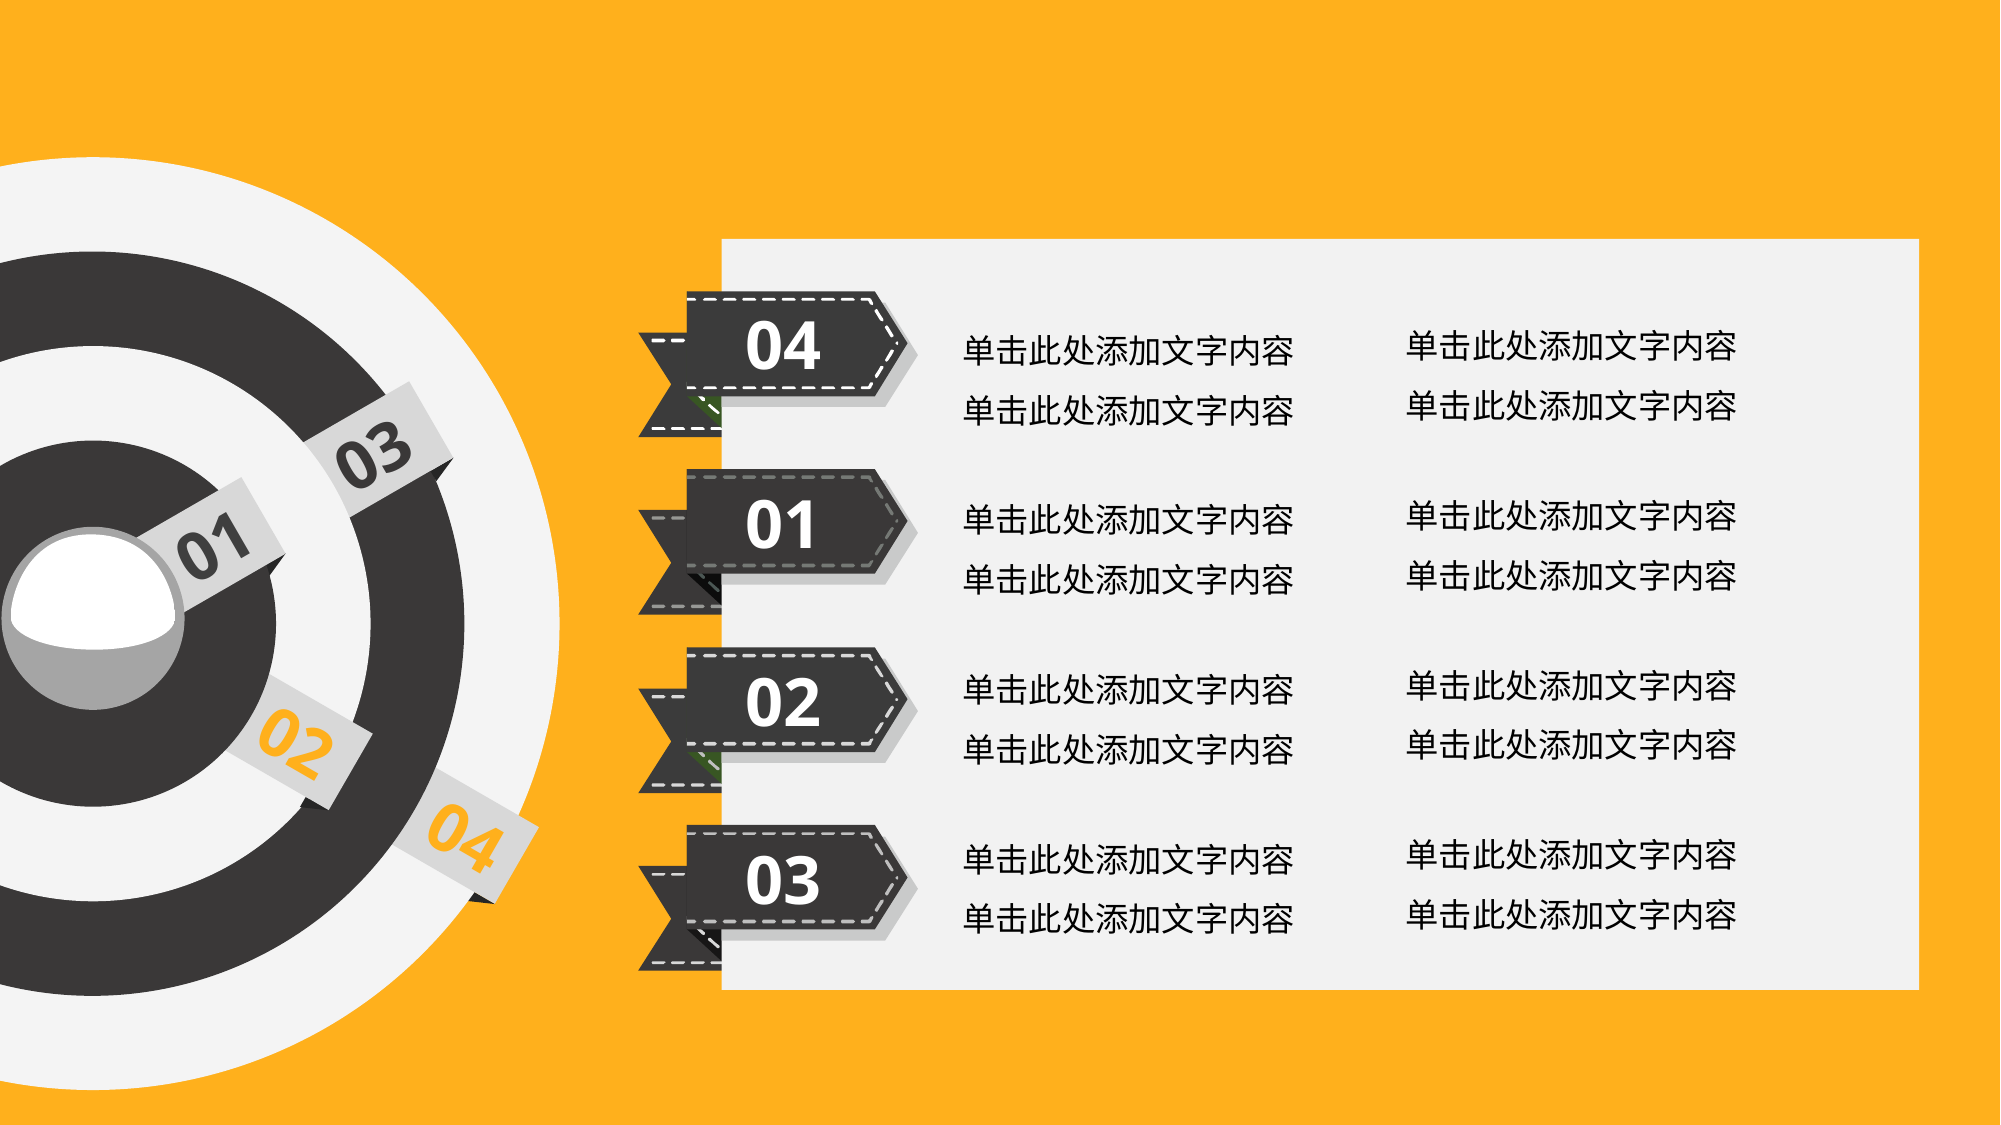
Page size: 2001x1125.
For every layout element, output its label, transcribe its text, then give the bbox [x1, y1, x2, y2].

text_box [0, 251, 386, 441]
text_box [651, 783, 666, 787]
text_box [0, 440, 215, 526]
text_box [885, 349, 894, 362]
text_box [651, 604, 666, 609]
text_box [0, 157, 560, 811]
text_box [690, 604, 705, 609]
text_box [710, 961, 721, 965]
text_box [860, 475, 874, 483]
text_box [841, 741, 856, 746]
text_box [722, 653, 730, 658]
text_box 单击此处添加文字内容 单击此处添加文字内容 [1390, 467, 1817, 603]
text_box 01 [730, 474, 837, 569]
text_box [841, 919, 856, 924]
text_box [469, 895, 489, 904]
text_box [702, 563, 717, 568]
text_box [0, 568, 277, 807]
text_box 单击此处添加文字内容 单击此处添加文字内容 [947, 811, 1373, 946]
text_box [874, 365, 884, 379]
text_box [721, 479, 918, 585]
text_box [651, 961, 666, 965]
text_box [686, 563, 697, 568]
text_box [671, 961, 686, 965]
text_box [702, 386, 717, 390]
text_box [651, 695, 666, 699]
text_box [721, 836, 918, 941]
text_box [230, 693, 360, 815]
text_box [671, 783, 686, 787]
text_box [722, 563, 730, 568]
text_box [0, 346, 371, 694]
text_box [690, 783, 705, 787]
text_box [885, 705, 894, 718]
text_box [707, 759, 720, 771]
text_box 01 [151, 476, 283, 612]
text_box [874, 722, 884, 734]
text_box [874, 543, 884, 556]
text_box [638, 688, 721, 794]
text_box [638, 865, 721, 971]
text_box [874, 308, 884, 322]
text_box 02 [730, 652, 837, 747]
text_box [0, 846, 473, 1091]
text_box [841, 563, 856, 568]
text_box [687, 574, 721, 605]
text_box [885, 527, 894, 540]
text_box [671, 604, 686, 609]
text_box [841, 386, 856, 390]
text_box [884, 503, 894, 516]
text_box [392, 767, 442, 848]
text_box [702, 297, 717, 301]
text_box 单击此处添加文字内容 单击此处添加文字内容 [1390, 637, 1817, 772]
text_box [885, 882, 894, 896]
text_box [268, 561, 281, 576]
text_box [687, 397, 721, 428]
text_box [702, 741, 717, 746]
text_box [1, 526, 185, 711]
text_box [237, 477, 286, 556]
text_box [0, 0, 2000, 1125]
text_box [686, 741, 697, 746]
text_box [697, 574, 705, 579]
text_box [638, 332, 721, 438]
text_box [722, 741, 730, 746]
text_box [840, 297, 855, 301]
text_box [686, 919, 697, 924]
text_box [860, 653, 874, 662]
text_box 04 [397, 768, 537, 904]
text_box [702, 475, 717, 479]
text_box [860, 832, 873, 839]
text_box [884, 325, 894, 338]
text_box [721, 658, 918, 763]
text_box [638, 509, 721, 615]
text_box 单击此处添加文字内容 单击此处添加文字内容 [1390, 298, 1817, 433]
text_box [860, 560, 874, 568]
text_box [686, 469, 908, 574]
text_box [686, 653, 697, 658]
text_box [860, 916, 874, 924]
text_box [0, 752, 286, 902]
text_box [721, 238, 1920, 990]
text_box [651, 338, 666, 343]
text_box [874, 899, 884, 912]
text_box [710, 783, 721, 787]
text_box [686, 291, 908, 397]
text_box [686, 297, 697, 301]
text_box [860, 738, 874, 746]
text_box [690, 961, 705, 965]
text_box [491, 825, 539, 904]
text_box [671, 338, 686, 343]
text_box [884, 681, 894, 694]
text_box [840, 475, 855, 479]
text_box 单击此处添加文字内容 单击此处添加文字内容 [947, 302, 1373, 438]
text_box [688, 753, 721, 784]
text_box [687, 930, 721, 961]
text_box [707, 581, 720, 592]
text_box [707, 403, 720, 415]
text_box [702, 919, 717, 924]
text_box 03 [730, 830, 837, 926]
text_box 单击此处添加文字内容 单击此处添加文字内容 [947, 641, 1373, 777]
text_box [840, 653, 855, 658]
text_box [686, 386, 697, 390]
text_box [697, 930, 705, 936]
text_box [0, 510, 465, 996]
text_box [860, 297, 874, 306]
text_box [884, 859, 894, 872]
text_box 单击此处添加文字内容 单击此处添加文字内容 [947, 472, 1373, 607]
text_box [651, 516, 666, 520]
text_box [310, 404, 459, 502]
text_box [860, 382, 873, 390]
text_box [874, 665, 884, 678]
text_box [707, 937, 720, 949]
text_box [686, 824, 908, 930]
text_box [671, 695, 686, 699]
text_box [702, 653, 717, 658]
text_box [721, 302, 918, 407]
text_box [637, 239, 964, 991]
text_box 04 [730, 295, 837, 391]
text_box [710, 604, 721, 609]
text_box [874, 843, 884, 856]
text_box 单击此处添加文字内容 单击此处添加文字内容 [1390, 806, 1817, 942]
text_box [686, 647, 908, 753]
text_box [722, 919, 730, 924]
text_box [686, 475, 697, 479]
text_box [671, 516, 686, 520]
text_box [874, 486, 884, 499]
